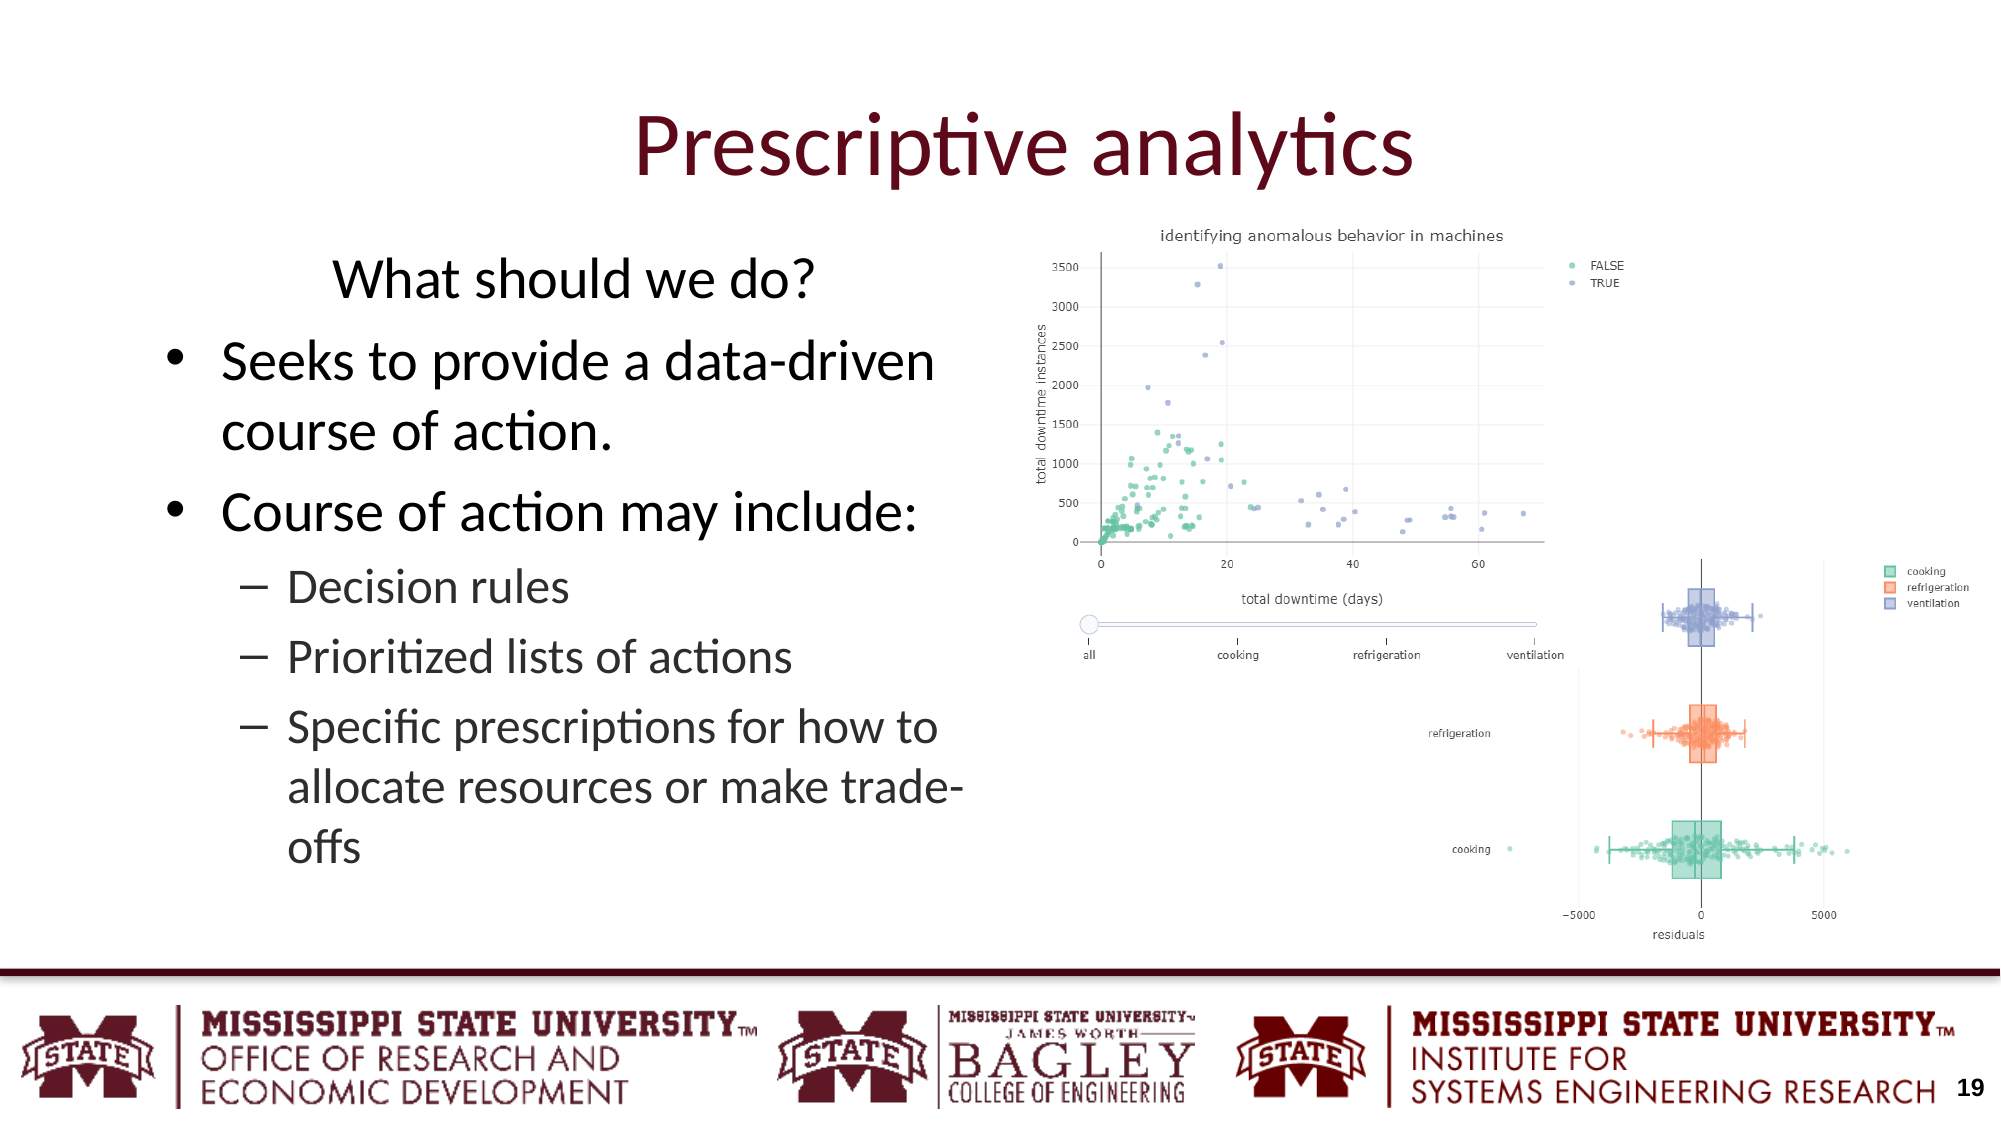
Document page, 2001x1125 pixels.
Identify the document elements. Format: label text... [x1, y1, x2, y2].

picture [1024, 229, 1983, 941]
picture [21, 1005, 757, 1109]
title Prescriptive analytics [150, 45, 1900, 233]
picture [777, 1005, 1195, 1109]
picture [1235, 1005, 1955, 1108]
list What should we do? Seeks to provide a data-driven course of action. Course of action may include: Decision rules Prioritized lists of actions Specific prescriptions for how to allocate resources or make trade-offs [150, 232, 1000, 941]
